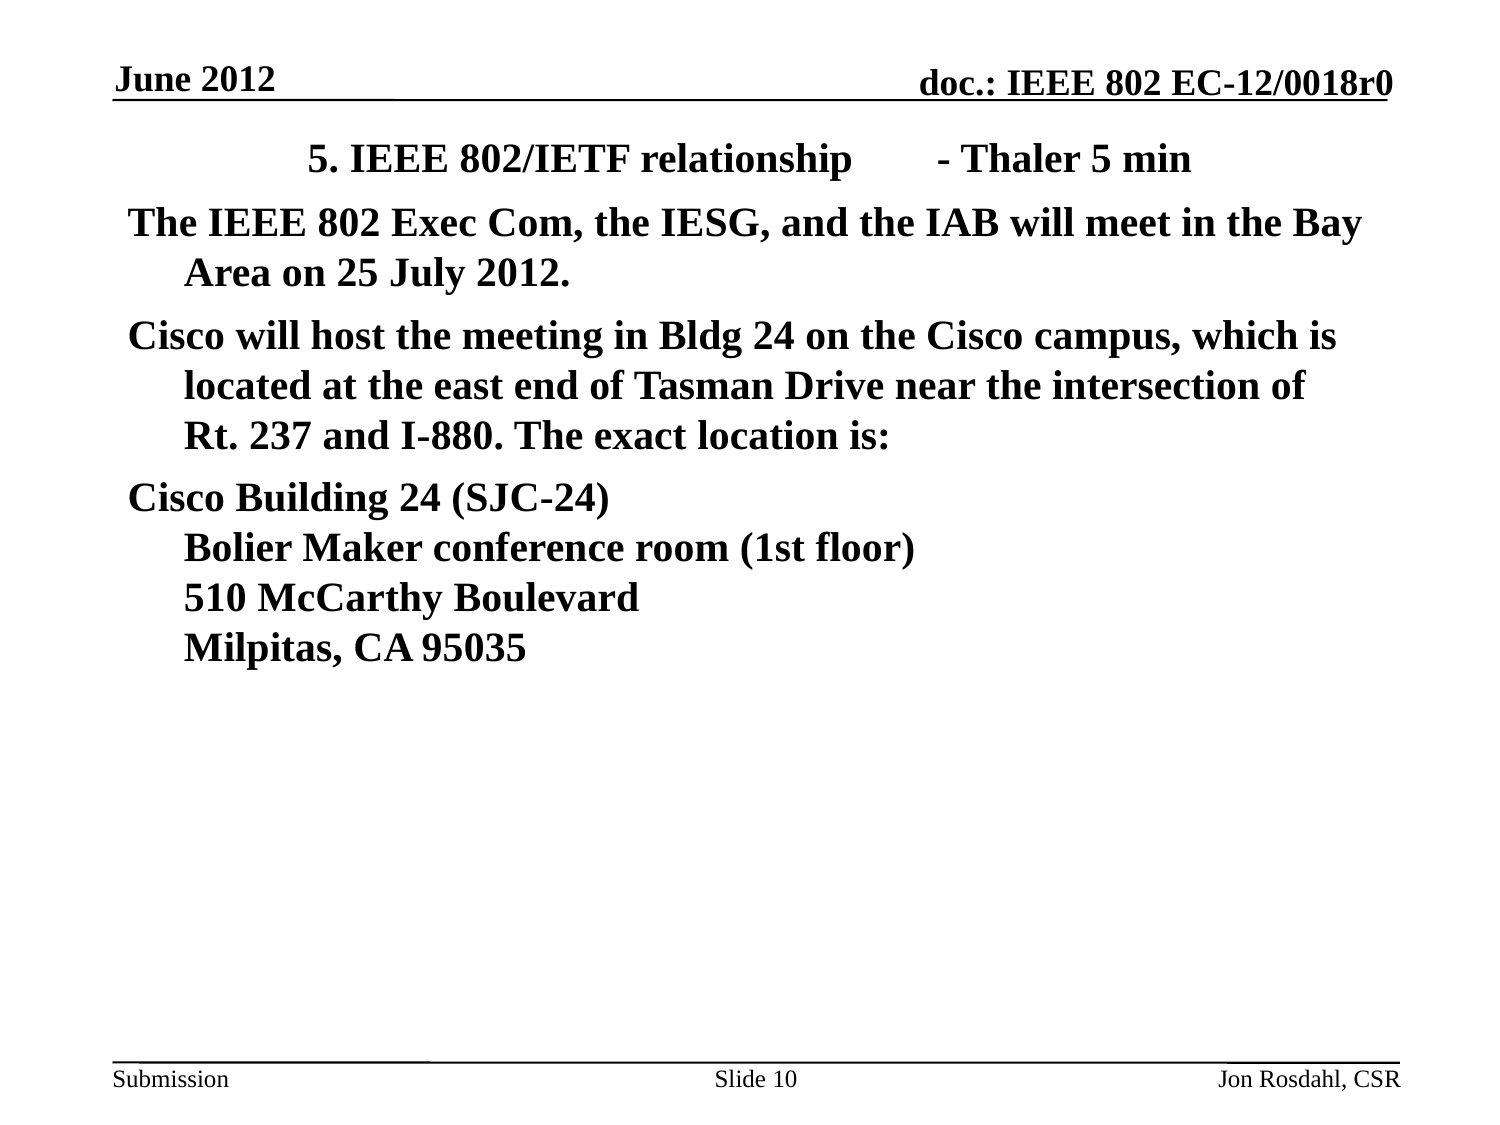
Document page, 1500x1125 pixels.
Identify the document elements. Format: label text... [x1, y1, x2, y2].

footer Jon Rosdahl, CSR [878, 1061, 1402, 1093]
title 5. IEEE 802/IETF relationship - Thaler 5 min [112, 112, 1388, 187]
list The IEEE 802 Exec Com, the IESG, and the IAB will meet in the Bay Area on 25 July 2012. Cisco will host the meeting in Bldg 24 on the Cisco campus, which is located at the east end of Tasman Drive near the intersection of Rt. 237 and I-880. The exact location is: Cisco Building 24 (SJC-24) Bolier Maker conference room (1st floor) 510 McCarthy Boulevard Milpitas, CA 95035 [112, 187, 1388, 1051]
slide_number Slide 10 [712, 1061, 800, 1123]
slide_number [114, 54, 423, 100]
